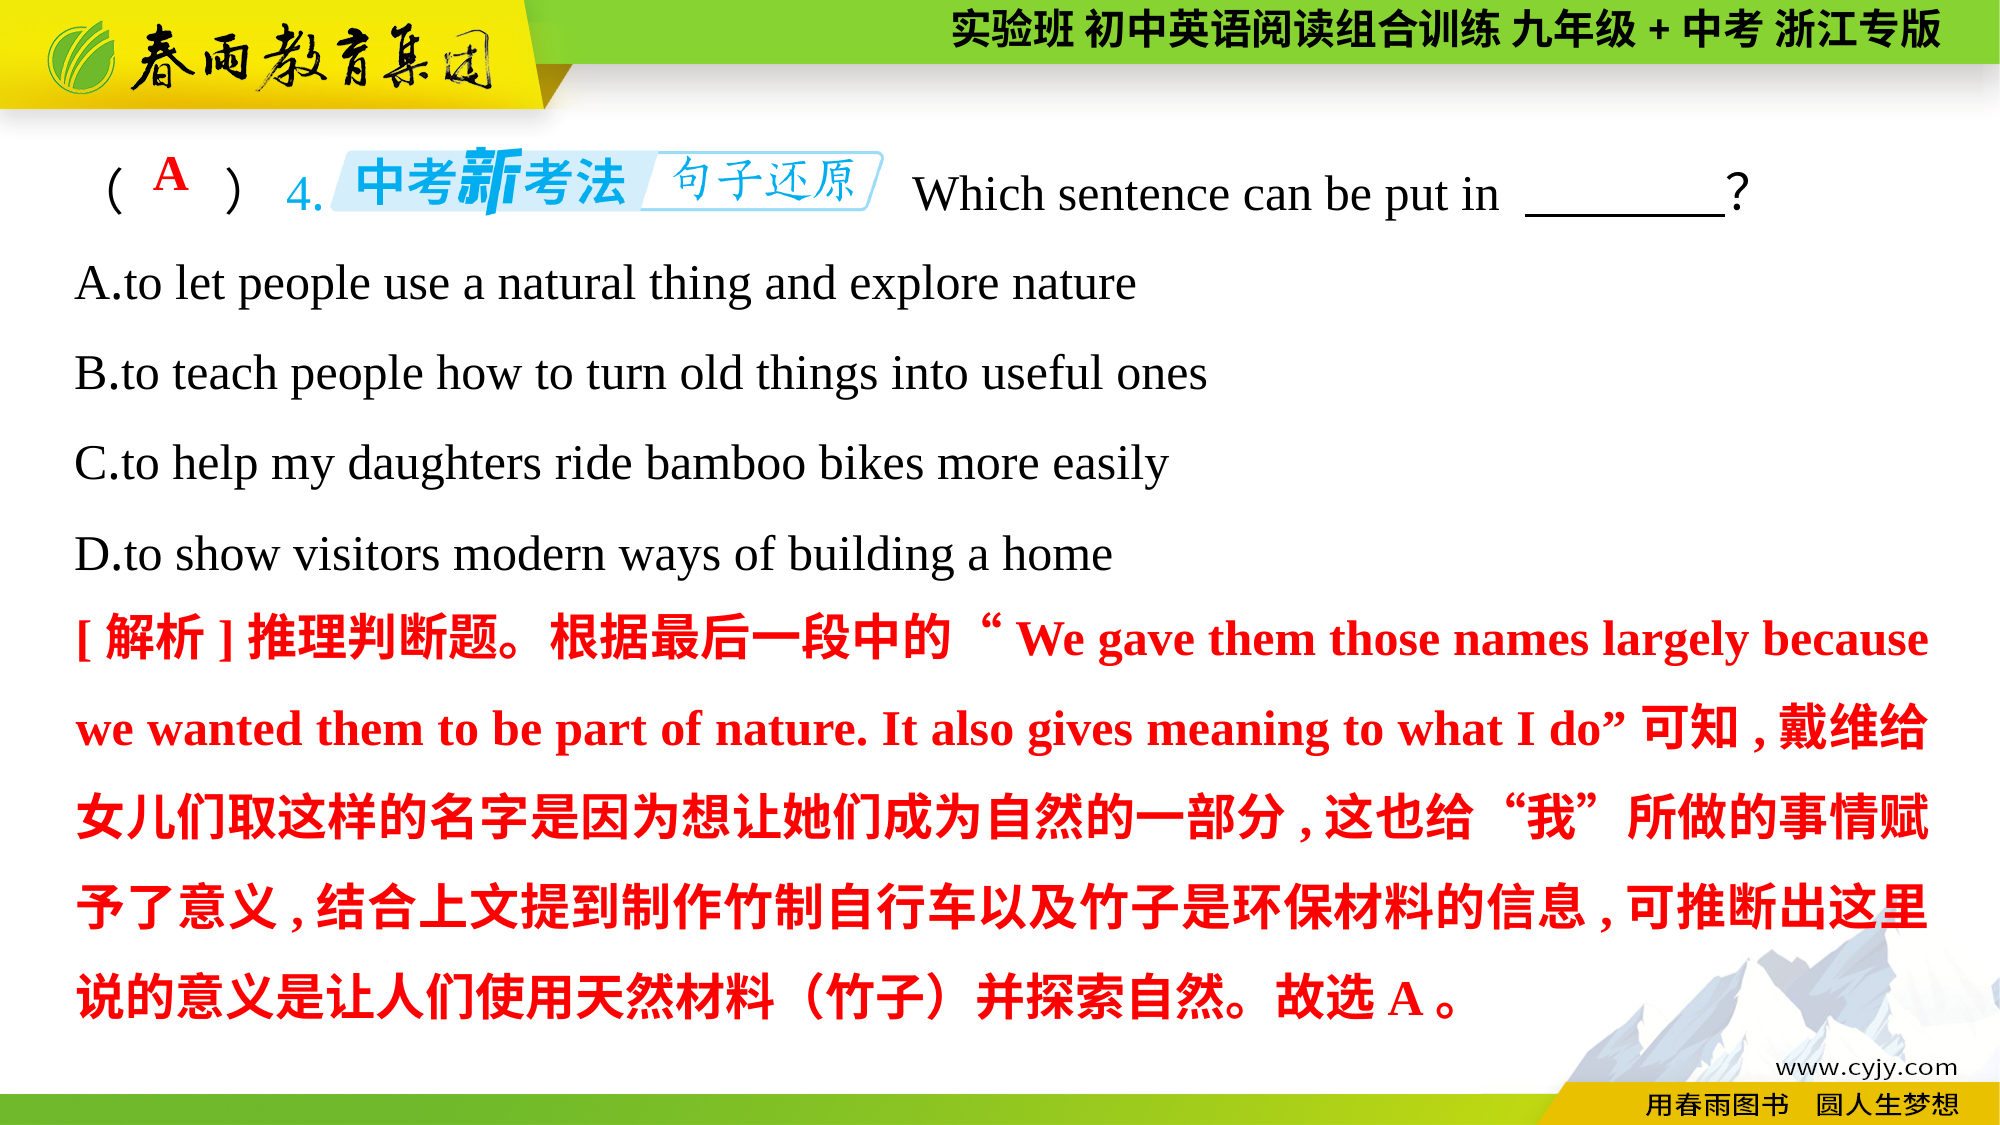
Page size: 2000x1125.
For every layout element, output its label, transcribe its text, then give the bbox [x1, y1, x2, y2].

text_box [解析]推理判断题。根据最后一段中的“We gave them those names largely because we wanted them to be part of nature. It also gives meaning to what I do”可知,戴维给女儿们取这样的名字是因为想让她们成为自然的一部分,这也给“我”所做的事情赋予了意义,结合上文提到制作竹制自行车以及竹子是环保材料的信息,可推断出这里说的意义是让人们使用天然材料（竹子）并探索自然。故选A。 [60, 568, 1945, 1034]
text_box A [138, 132, 204, 208]
list （ ）4. Which sentence can be put in ？ A.to let people use a natural thing and explore nature B.to teach people how to turn old things into useful ones C.to help my daughters ride bamboo bikes more easily D.to show visitors modern ways of building a home [59, 122, 1944, 592]
picture [0, 0, 2000, 1125]
